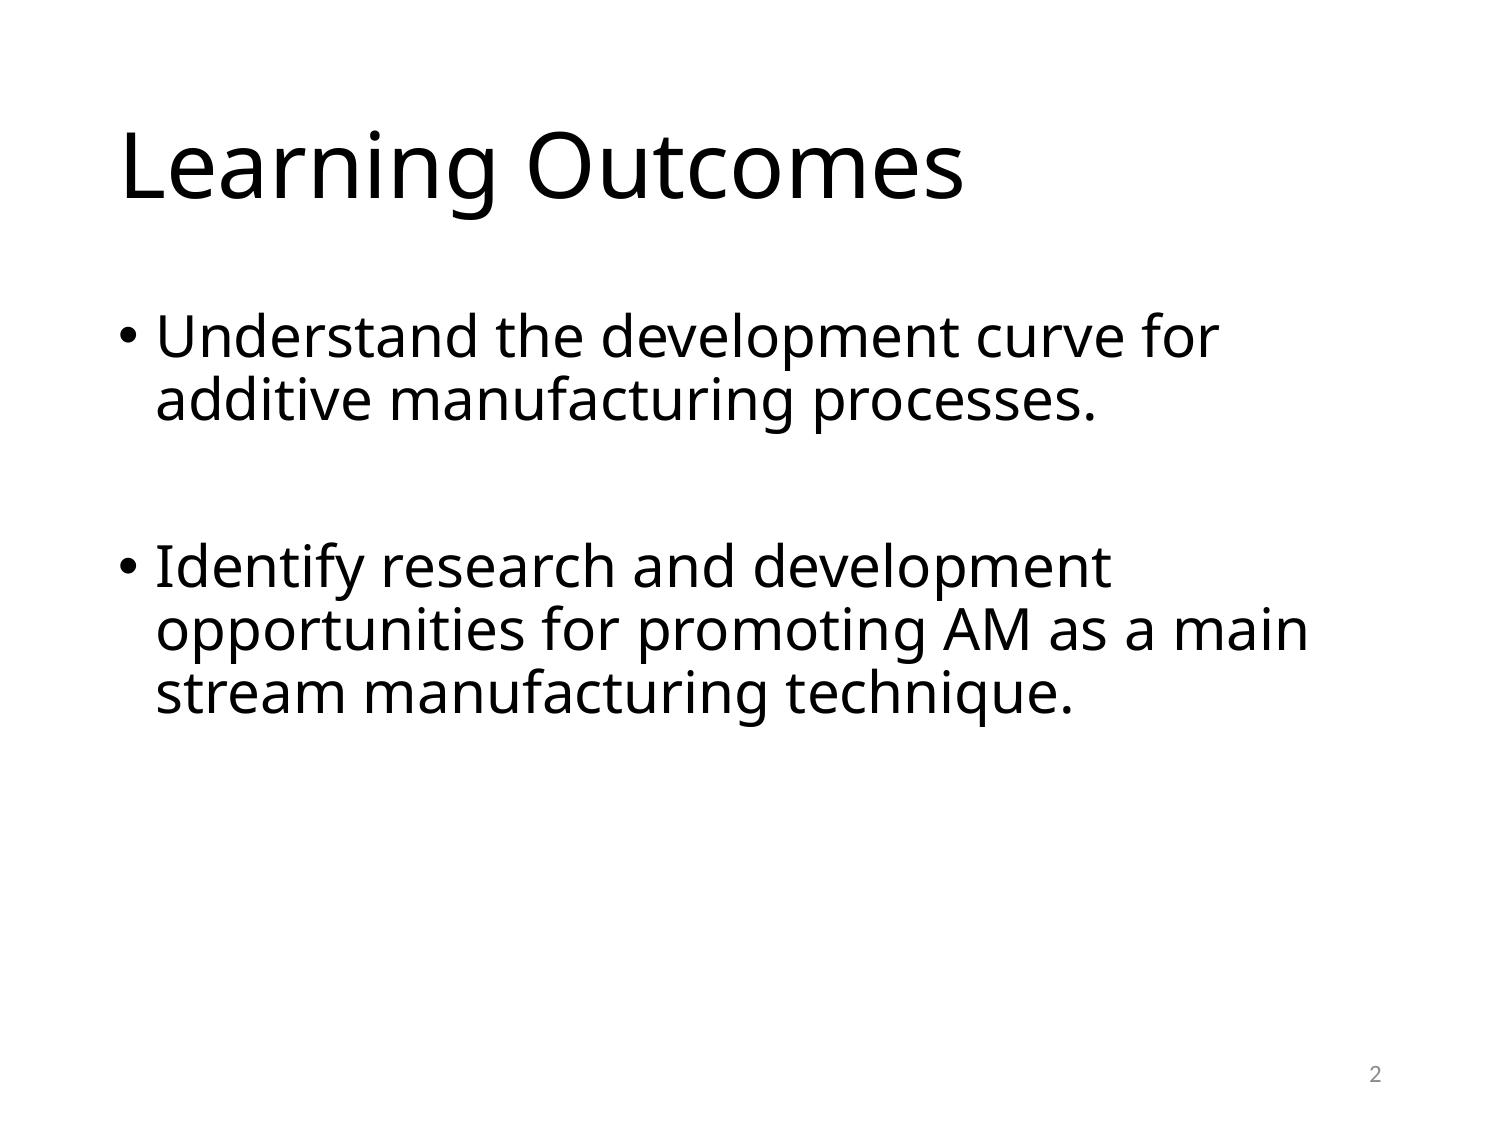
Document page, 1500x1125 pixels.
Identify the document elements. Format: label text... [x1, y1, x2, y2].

slide_number 2 [1059, 1042, 1397, 1103]
title Learning Outcomes [103, 59, 1397, 278]
list Understand the development curve for additive manufacturing processes. Identify research and development opportunities for promoting AM as a main stream manufacturing technique. [103, 299, 1397, 1014]
